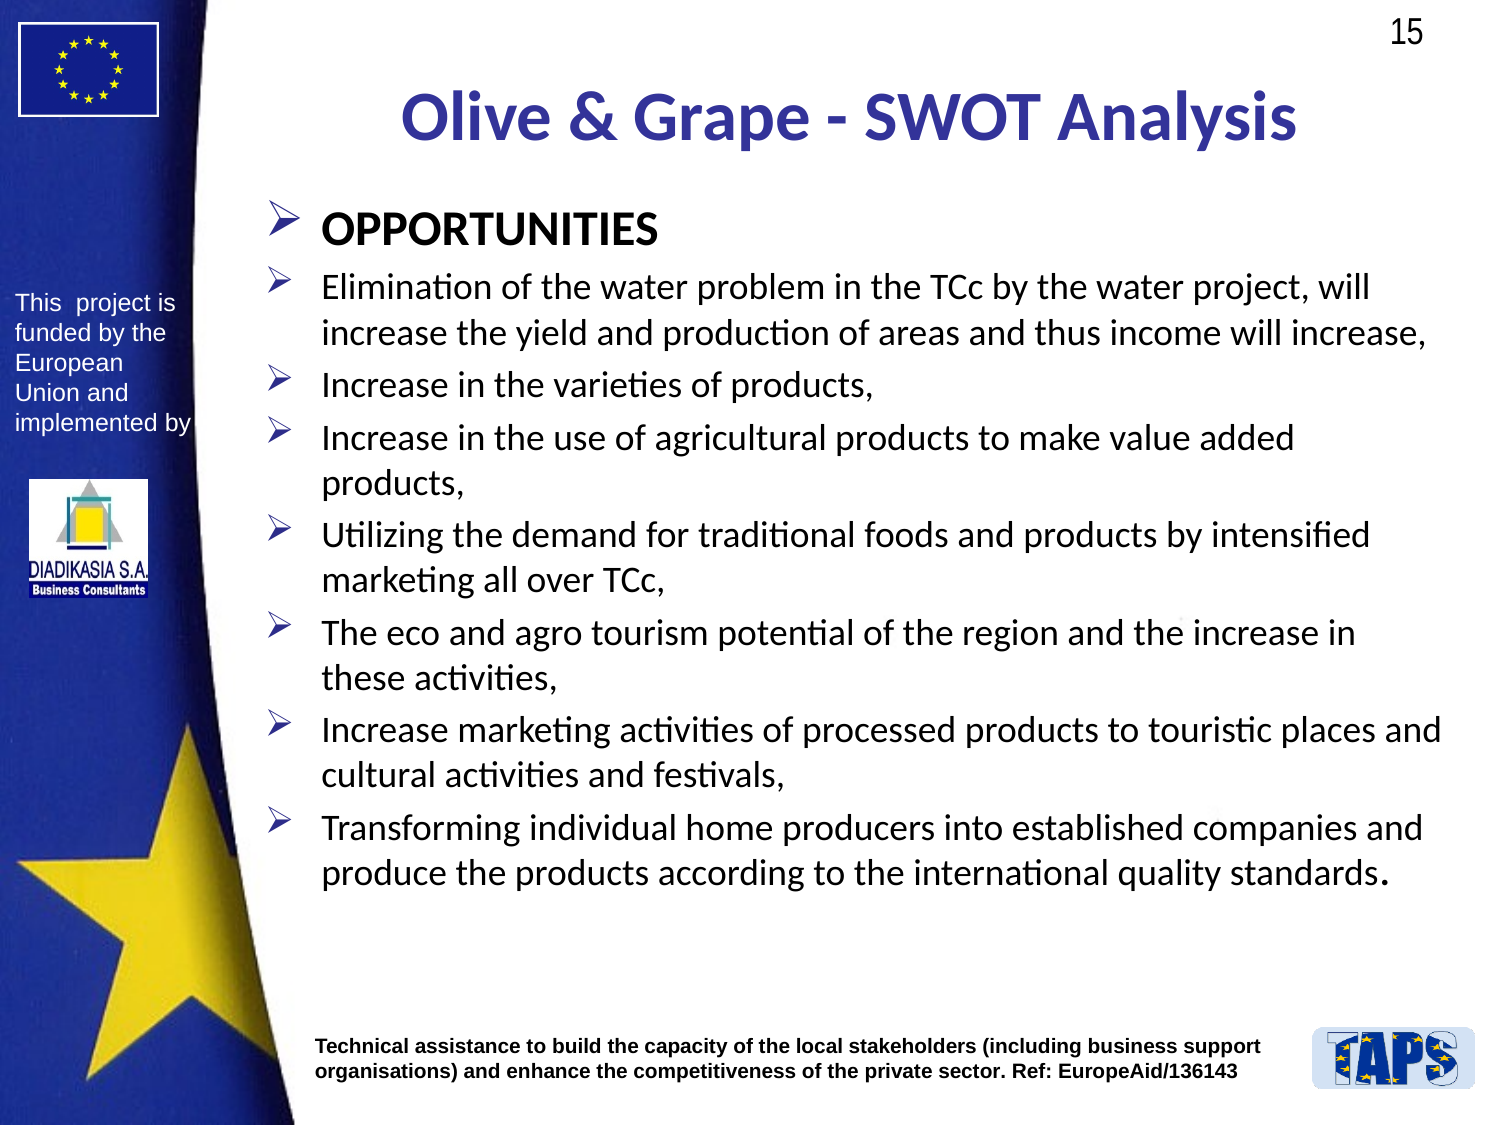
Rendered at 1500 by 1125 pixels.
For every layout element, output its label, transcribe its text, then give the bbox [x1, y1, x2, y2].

title Olive & Grape - SWOT Analysis [237, 61, 1463, 163]
list OPPORTUNITIES Elimination of the water problem in the TCc by the water project, will increase the yield and production of areas and thus income will increase, Increase in the varieties of products, Increase in the use of agricultural products to make value added products, Utilizing the demand for traditional foods and products by intensified marketing all over TCc, The eco and agro tourism potential of the region and the increase in these activities, Increase marketing activities of processed products to touristic places and cultural activities and festivals, Transforming individual home producers into established companies and produce the products according to the international quality standards. [249, 187, 1463, 1001]
picture [0, 0, 1500, 1125]
